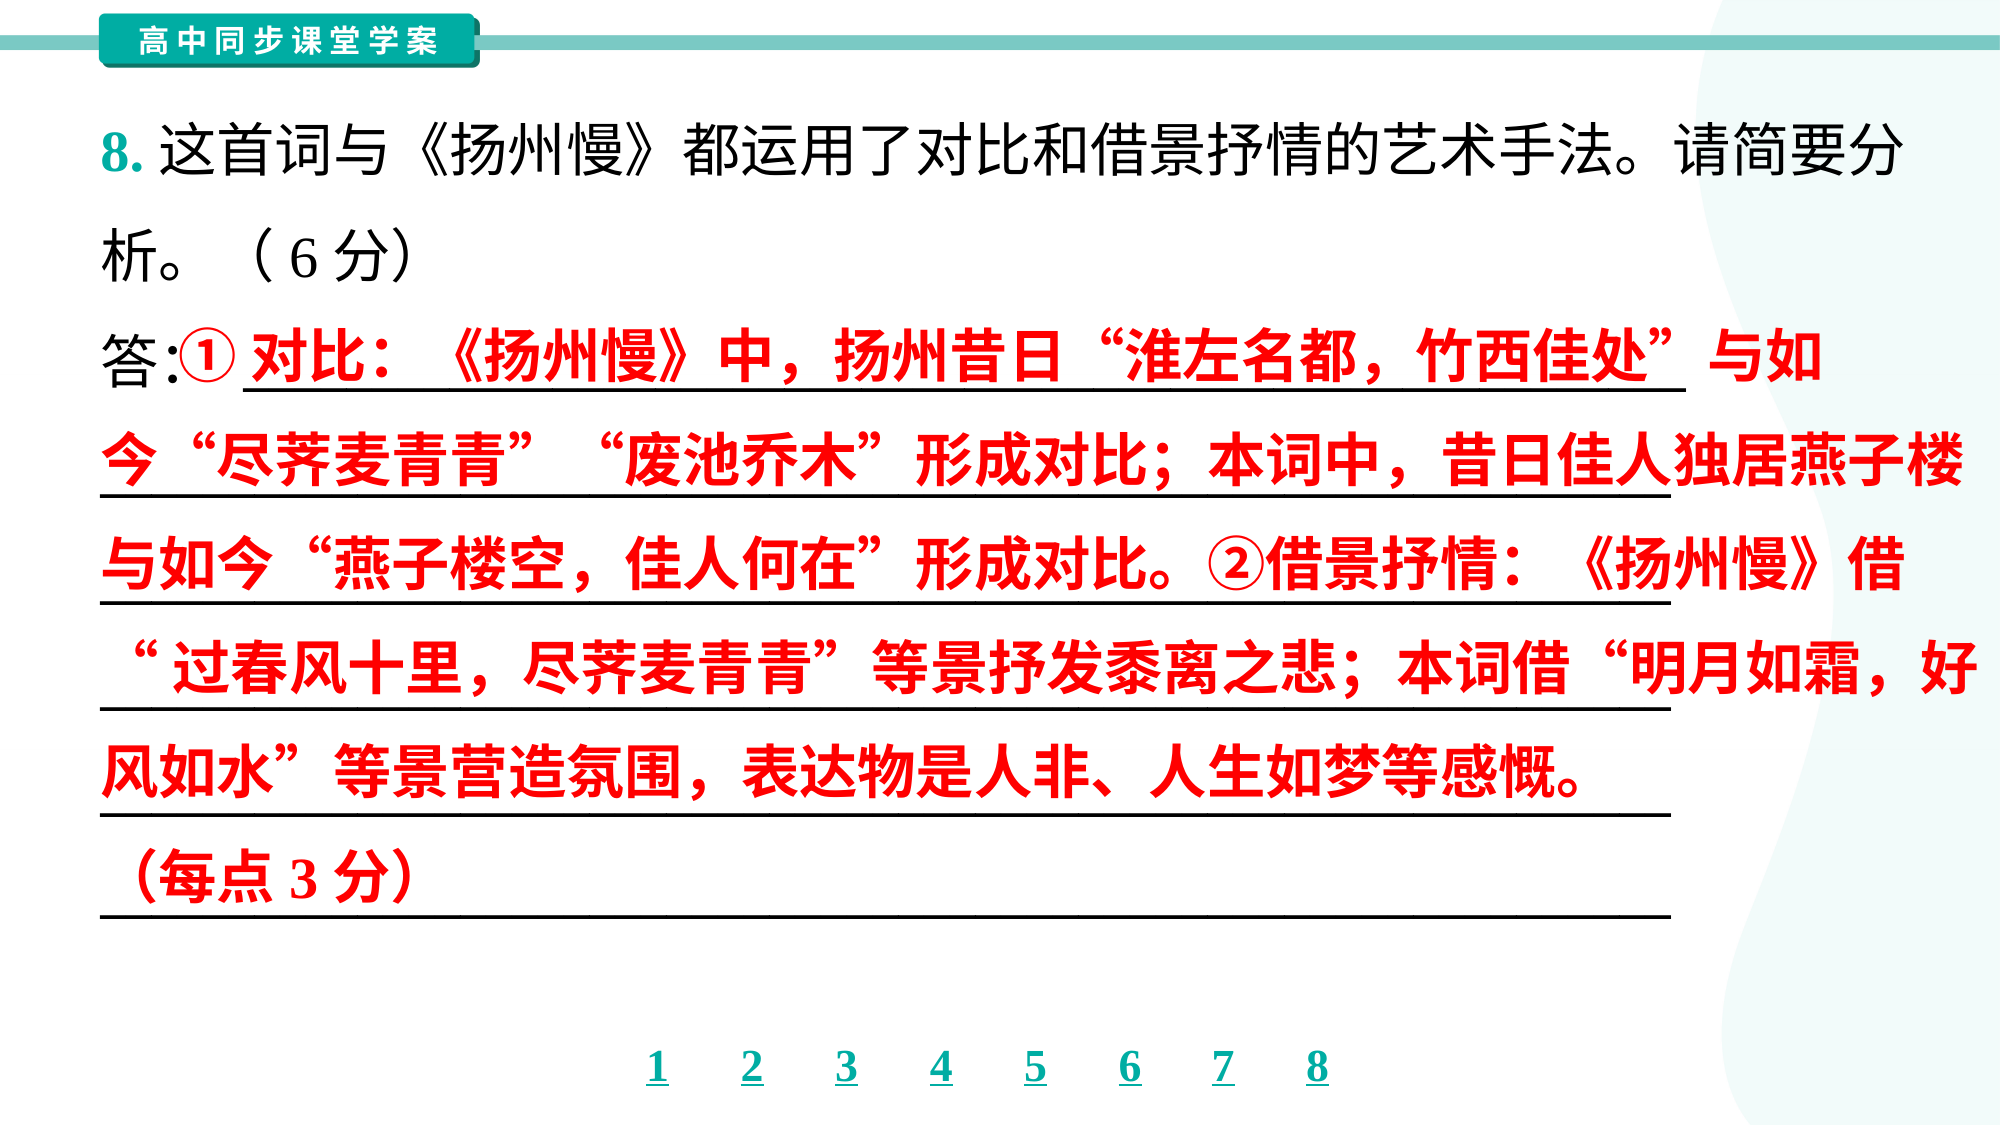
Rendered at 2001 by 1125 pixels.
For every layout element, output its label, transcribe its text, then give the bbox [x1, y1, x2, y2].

text_box 8.这首词与《扬州慢》都运用了对比和借景抒情的艺术手法。请简要分 析。（6分） 答： ________________________________________________________ _____________________________________________________________ _____________________________________________________________ _____________________________________________________________ _____________________________________________________________ _____________________________________________________________ [100, 76, 1899, 284]
picture [0, 0, 2000, 1125]
text_box 8.这首词与《扬州慢》都运用了对比和借景抒情的艺术手法。请简要分 析。（6分） 答： ________________________________________________________ _____________________________________________________________ _____________________________________________________________ _____________________________________________________________ _____________________________________________________________ _____________________________________________________________ [100, 898, 1899, 907]
text_box ①对比：《扬州慢》中，扬州昔日“淮左名都，竹西佳处”与如 今“尽荠麦青青”“废池乔木”形成对比；本词中，昔日佳人独居燕子楼 与如今“燕子楼空，佳人何在”形成对比。②借景抒情：《扬州慢》借 “过春风十里，尽荠麦青青”等景抒发黍离之悲；本词借“明月如霜，好 风如水”等景营造氛围，表达物是人非、人生如梦等感慨。 （每点3分） [100, 284, 1899, 898]
